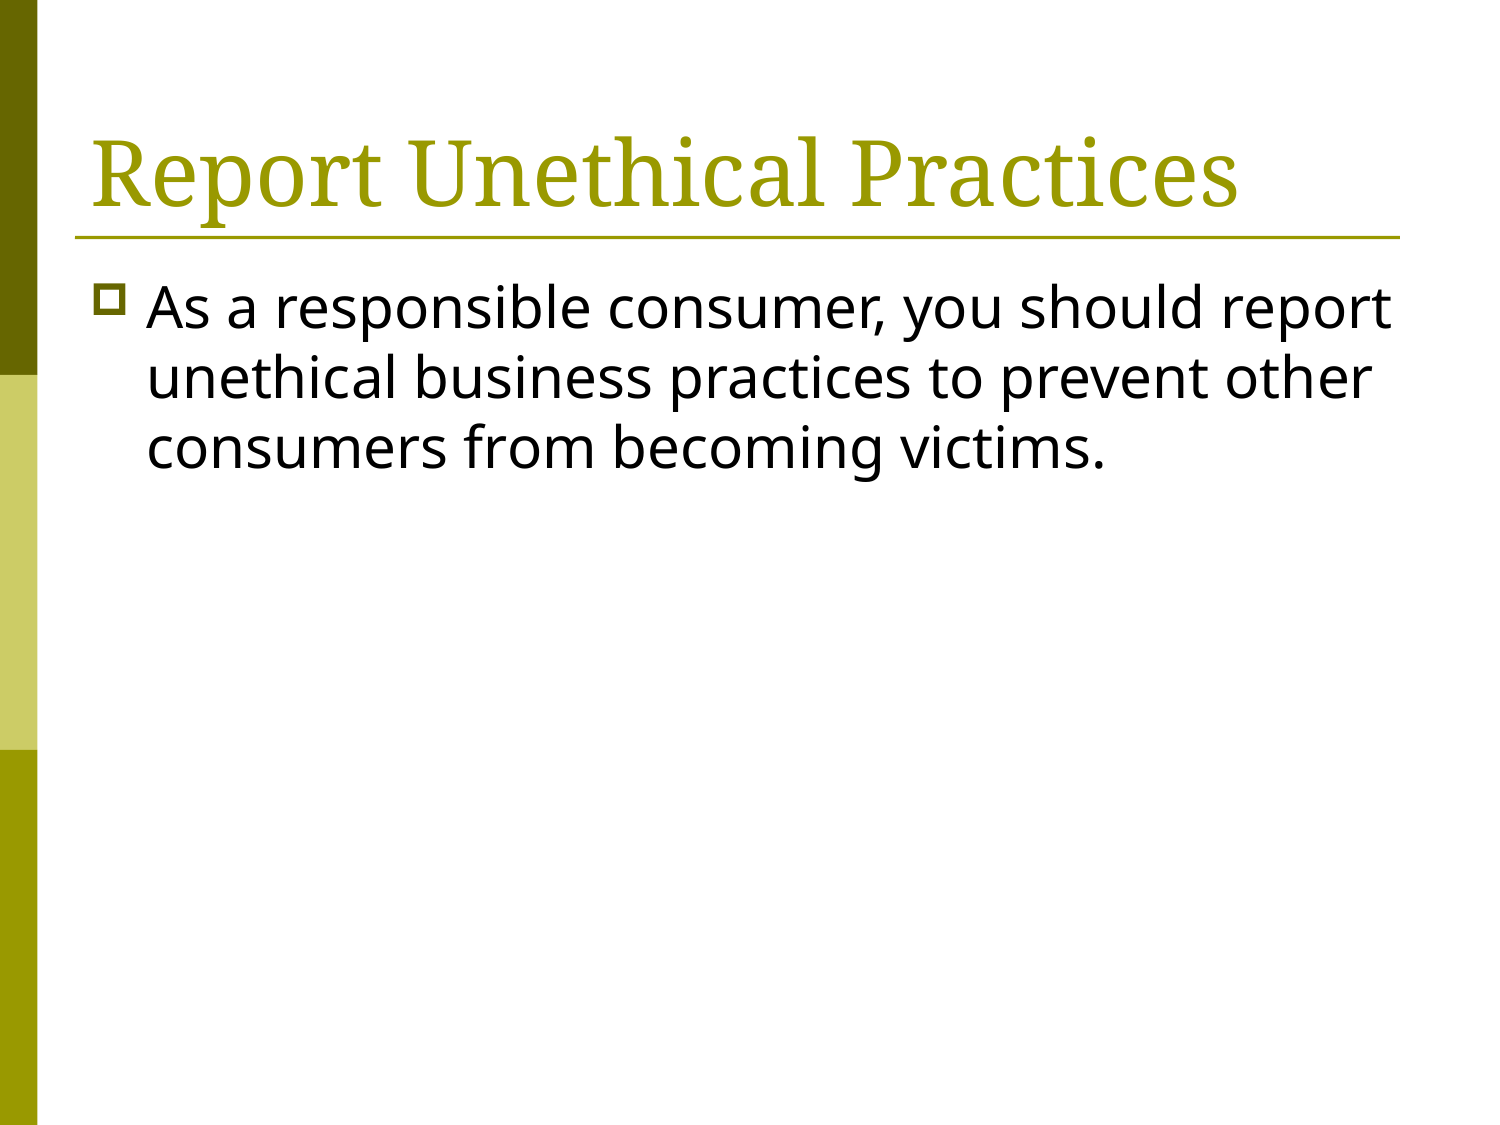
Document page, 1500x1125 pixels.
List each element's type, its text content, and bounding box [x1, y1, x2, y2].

title Report Unethical Practices [74, 45, 1426, 233]
list As a responsible consumer, you should report unethical business practices to prevent other consumers from becoming victims. [74, 262, 1426, 1006]
